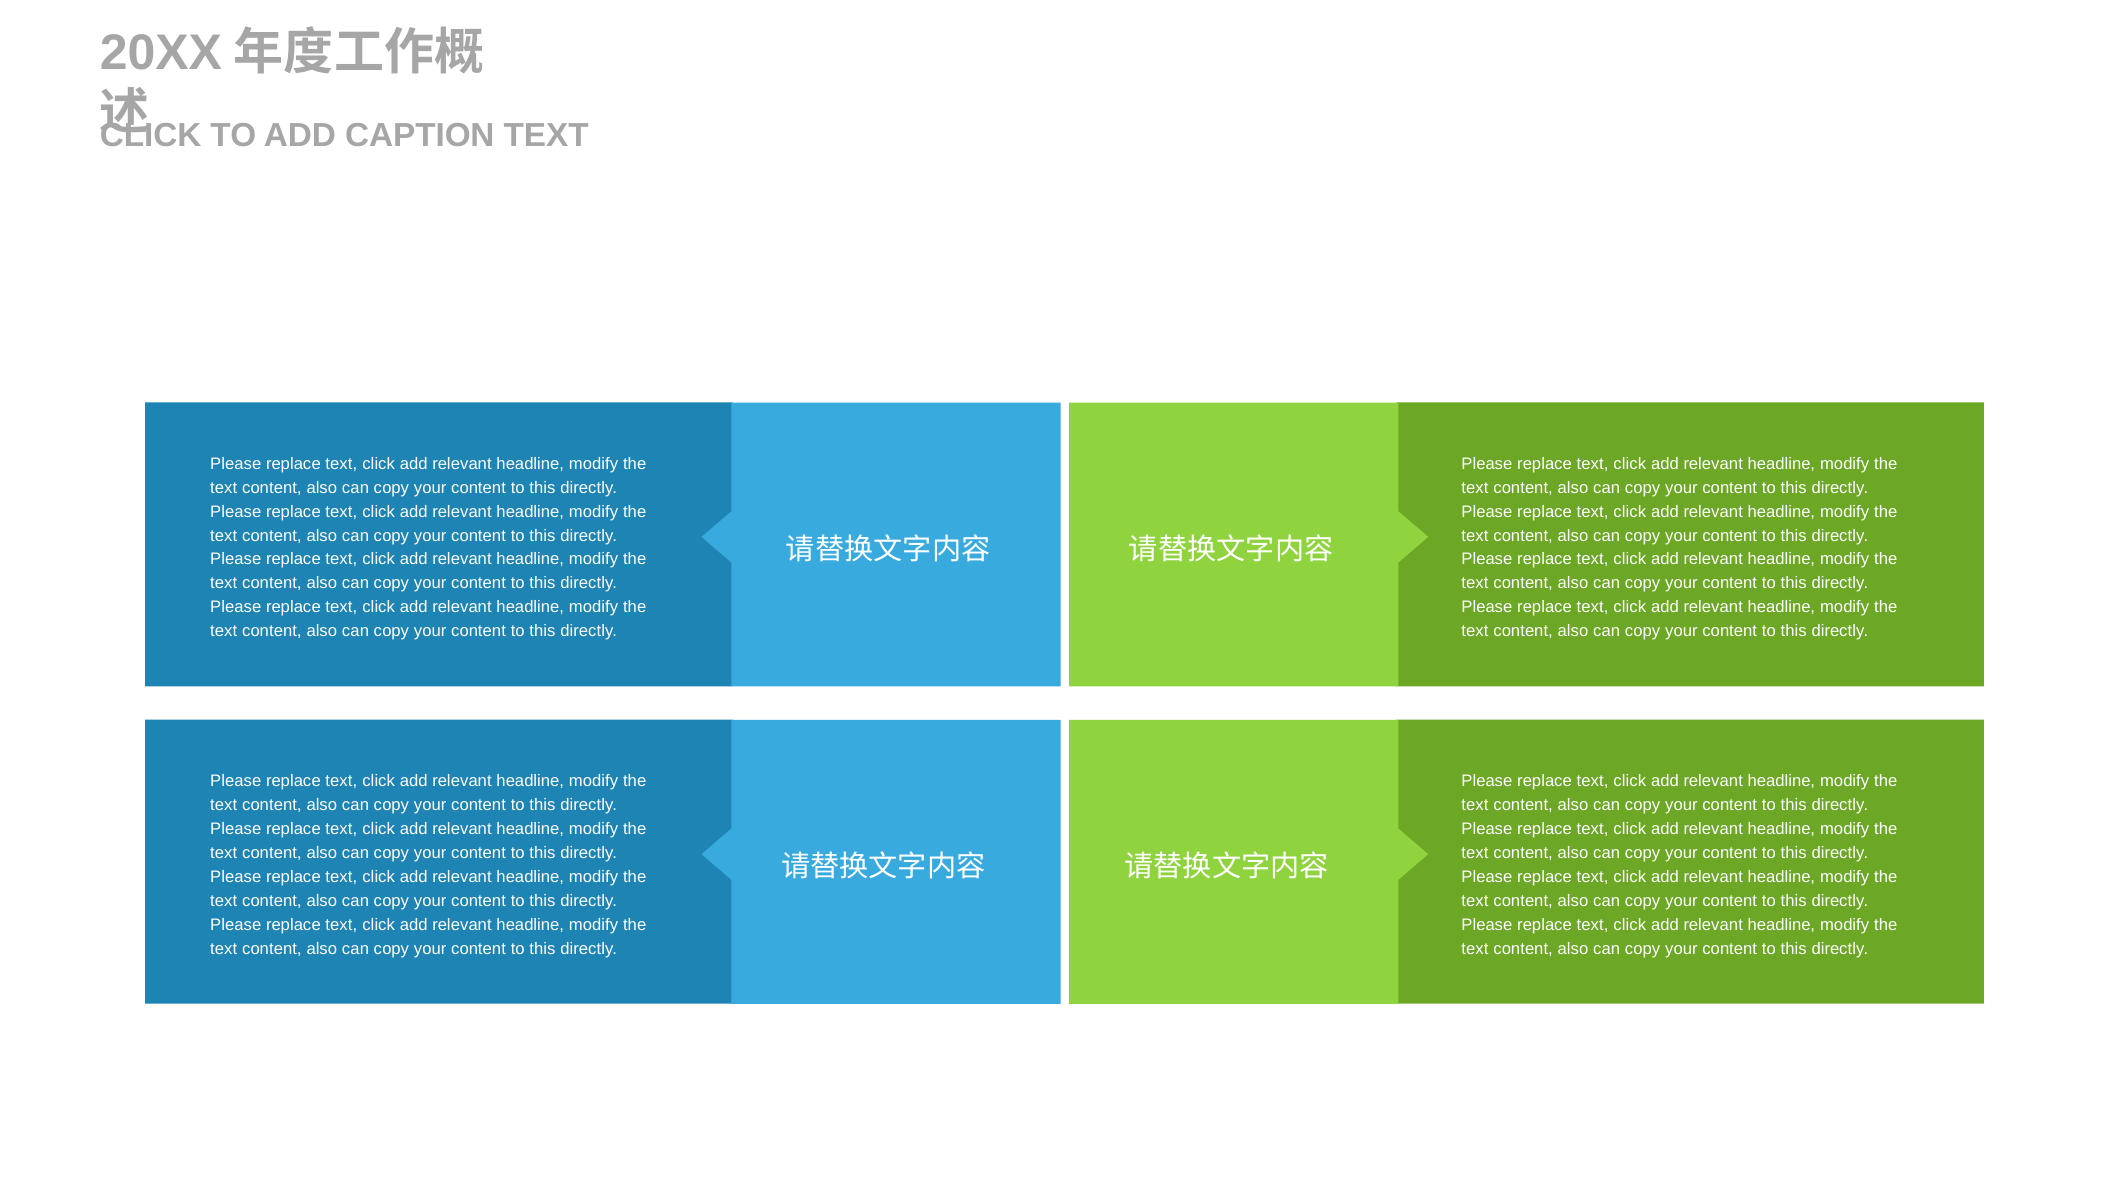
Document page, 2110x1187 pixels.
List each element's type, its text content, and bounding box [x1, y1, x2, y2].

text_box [145, 719, 1061, 1004]
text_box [145, 402, 1061, 687]
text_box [1069, 719, 1984, 1004]
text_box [1069, 402, 1984, 687]
text_box CLICK TO ADD CAPTION TEXT [99, 113, 629, 154]
text_box 20XX年度工作概述 [99, 19, 534, 113]
